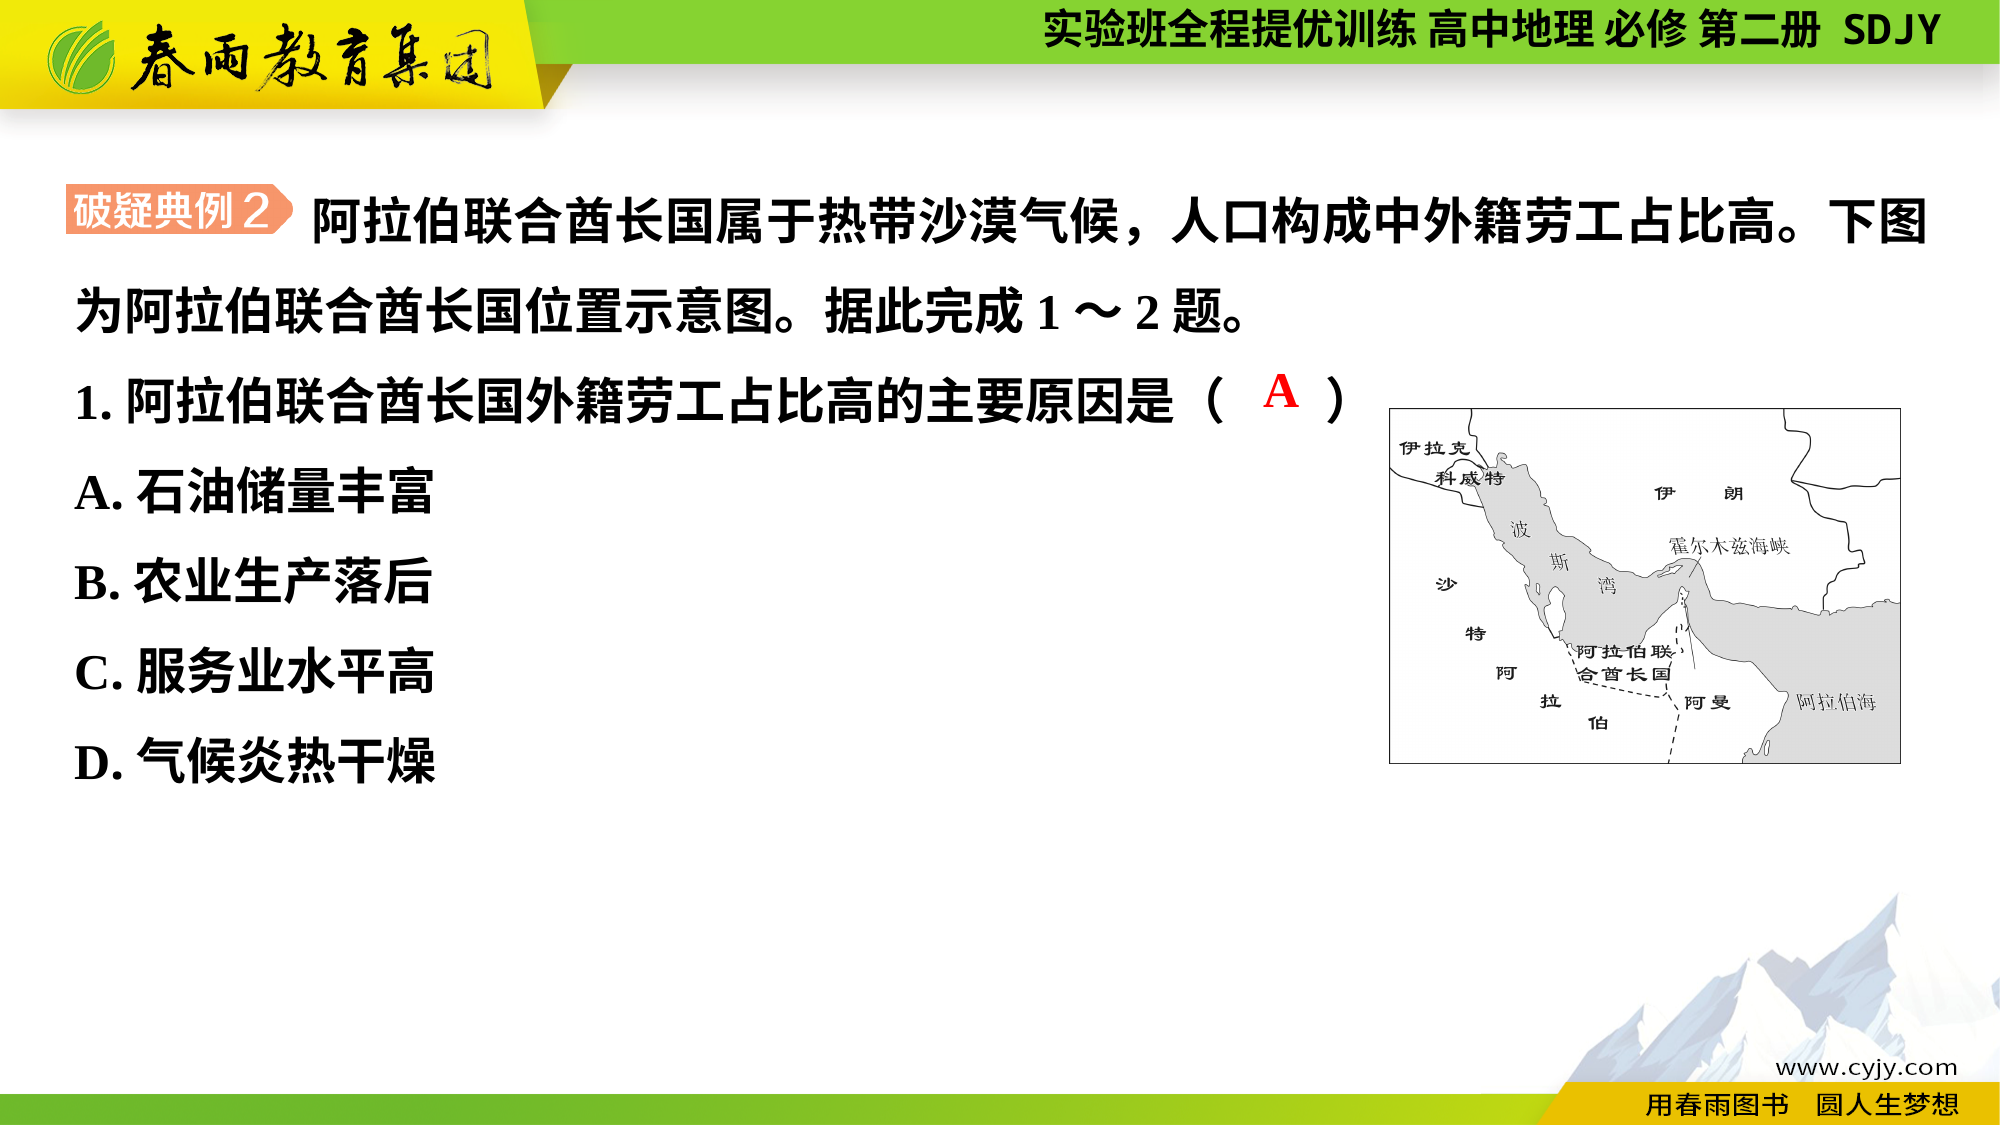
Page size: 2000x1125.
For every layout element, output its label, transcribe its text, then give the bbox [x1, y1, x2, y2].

list 阿拉伯联合酋长国属于热带沙漠气候，人口构成中外籍劳工占比高。下图为阿拉伯联合酋长国位置示意图。据此完成1～2题。 1.阿拉伯联合酋长国外籍劳工占比高的主要原因是（ ） A.石油储量丰富 B.农业生产落后 C.服务业水平高 D.气候炎热干燥 [59, 152, 1944, 804]
picture [0, 0, 2000, 1125]
text_box A [1248, 349, 1315, 425]
